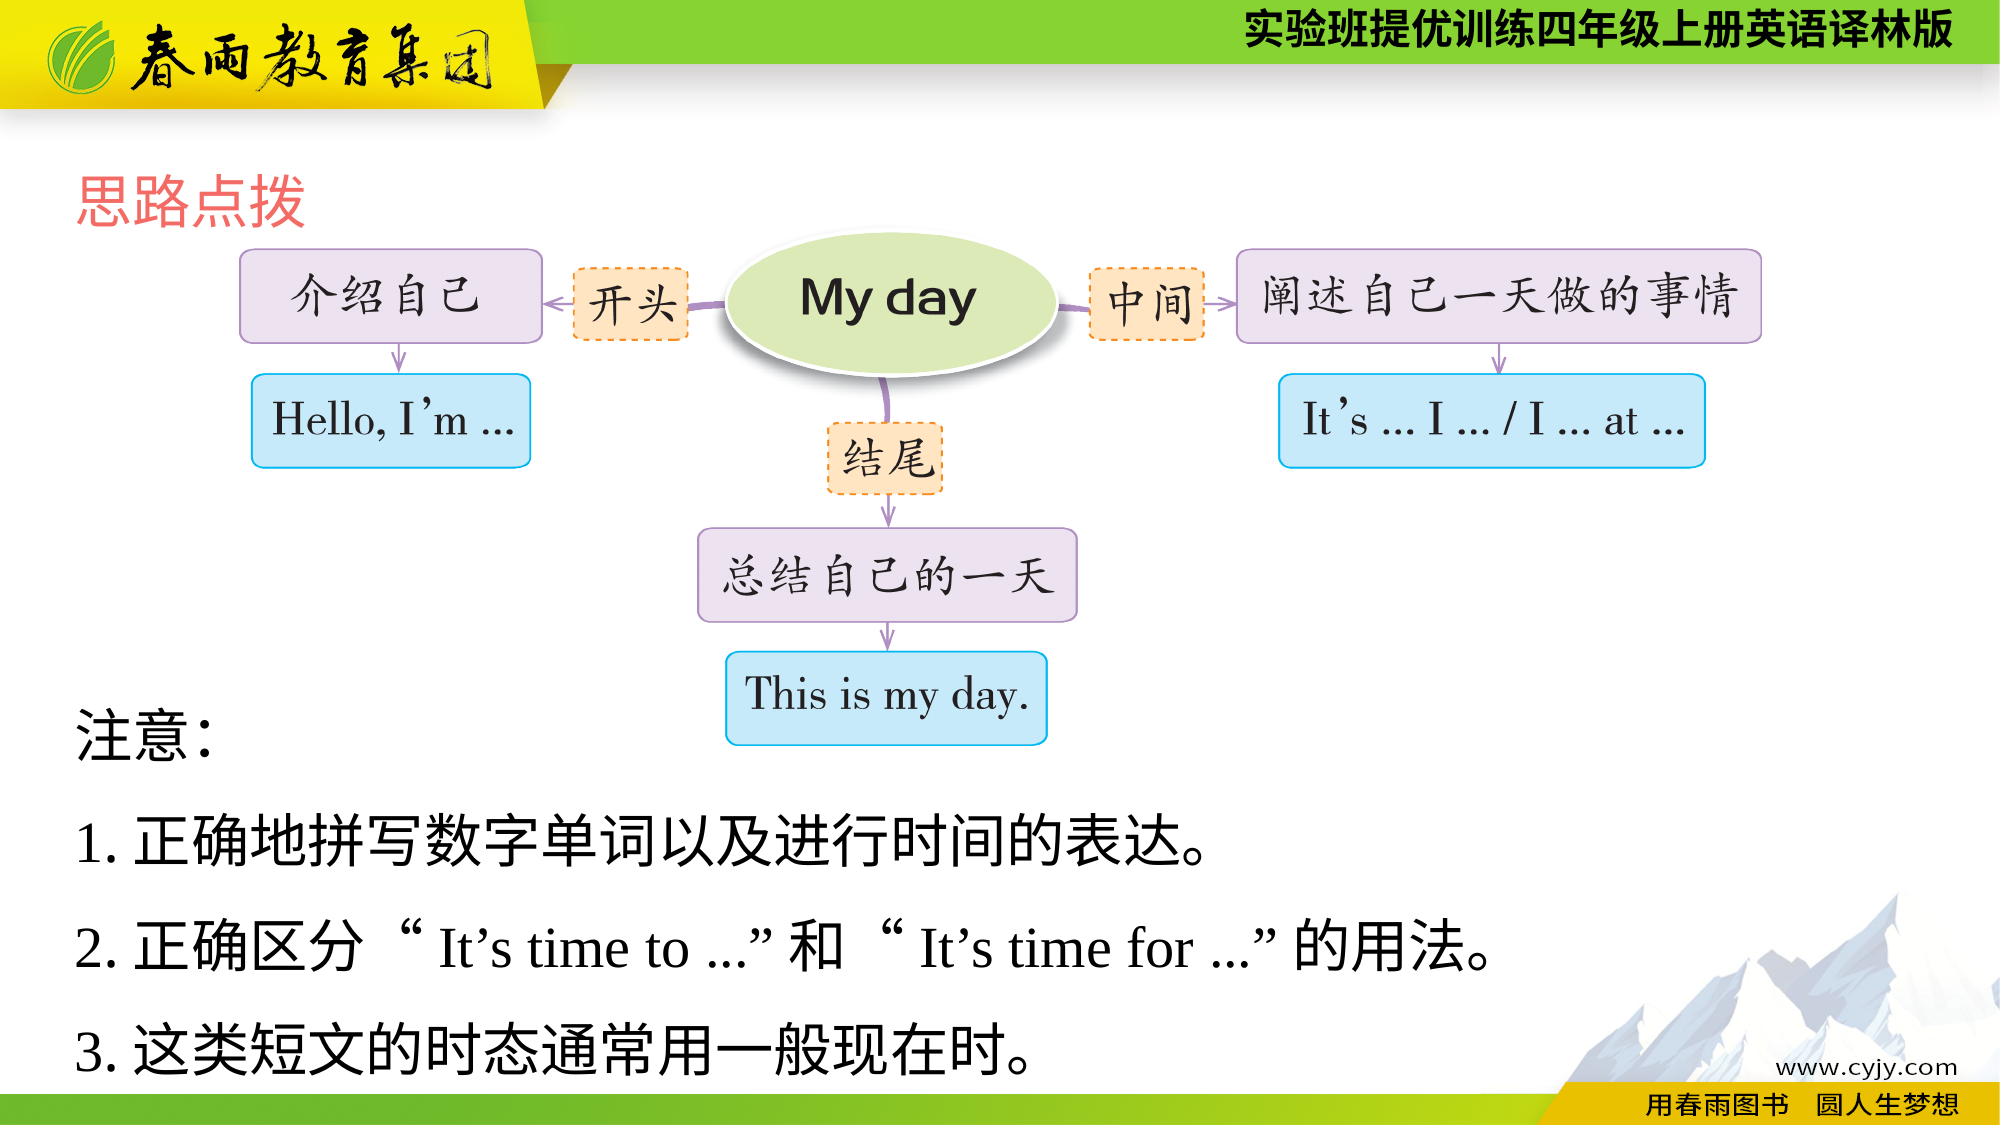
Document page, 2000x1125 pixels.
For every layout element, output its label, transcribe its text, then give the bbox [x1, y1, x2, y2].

picture [0, 0, 2000, 1125]
text_box 注意： 1.正确地拼写数字单词以及进行时间的表达。 2.正确区分“It’s time to ...”和“It’s time for ...”的用法。 3.这类短文的时态通常用一般现在时。 [59, 656, 1944, 1092]
list 思路点拨 [59, 122, 1944, 231]
